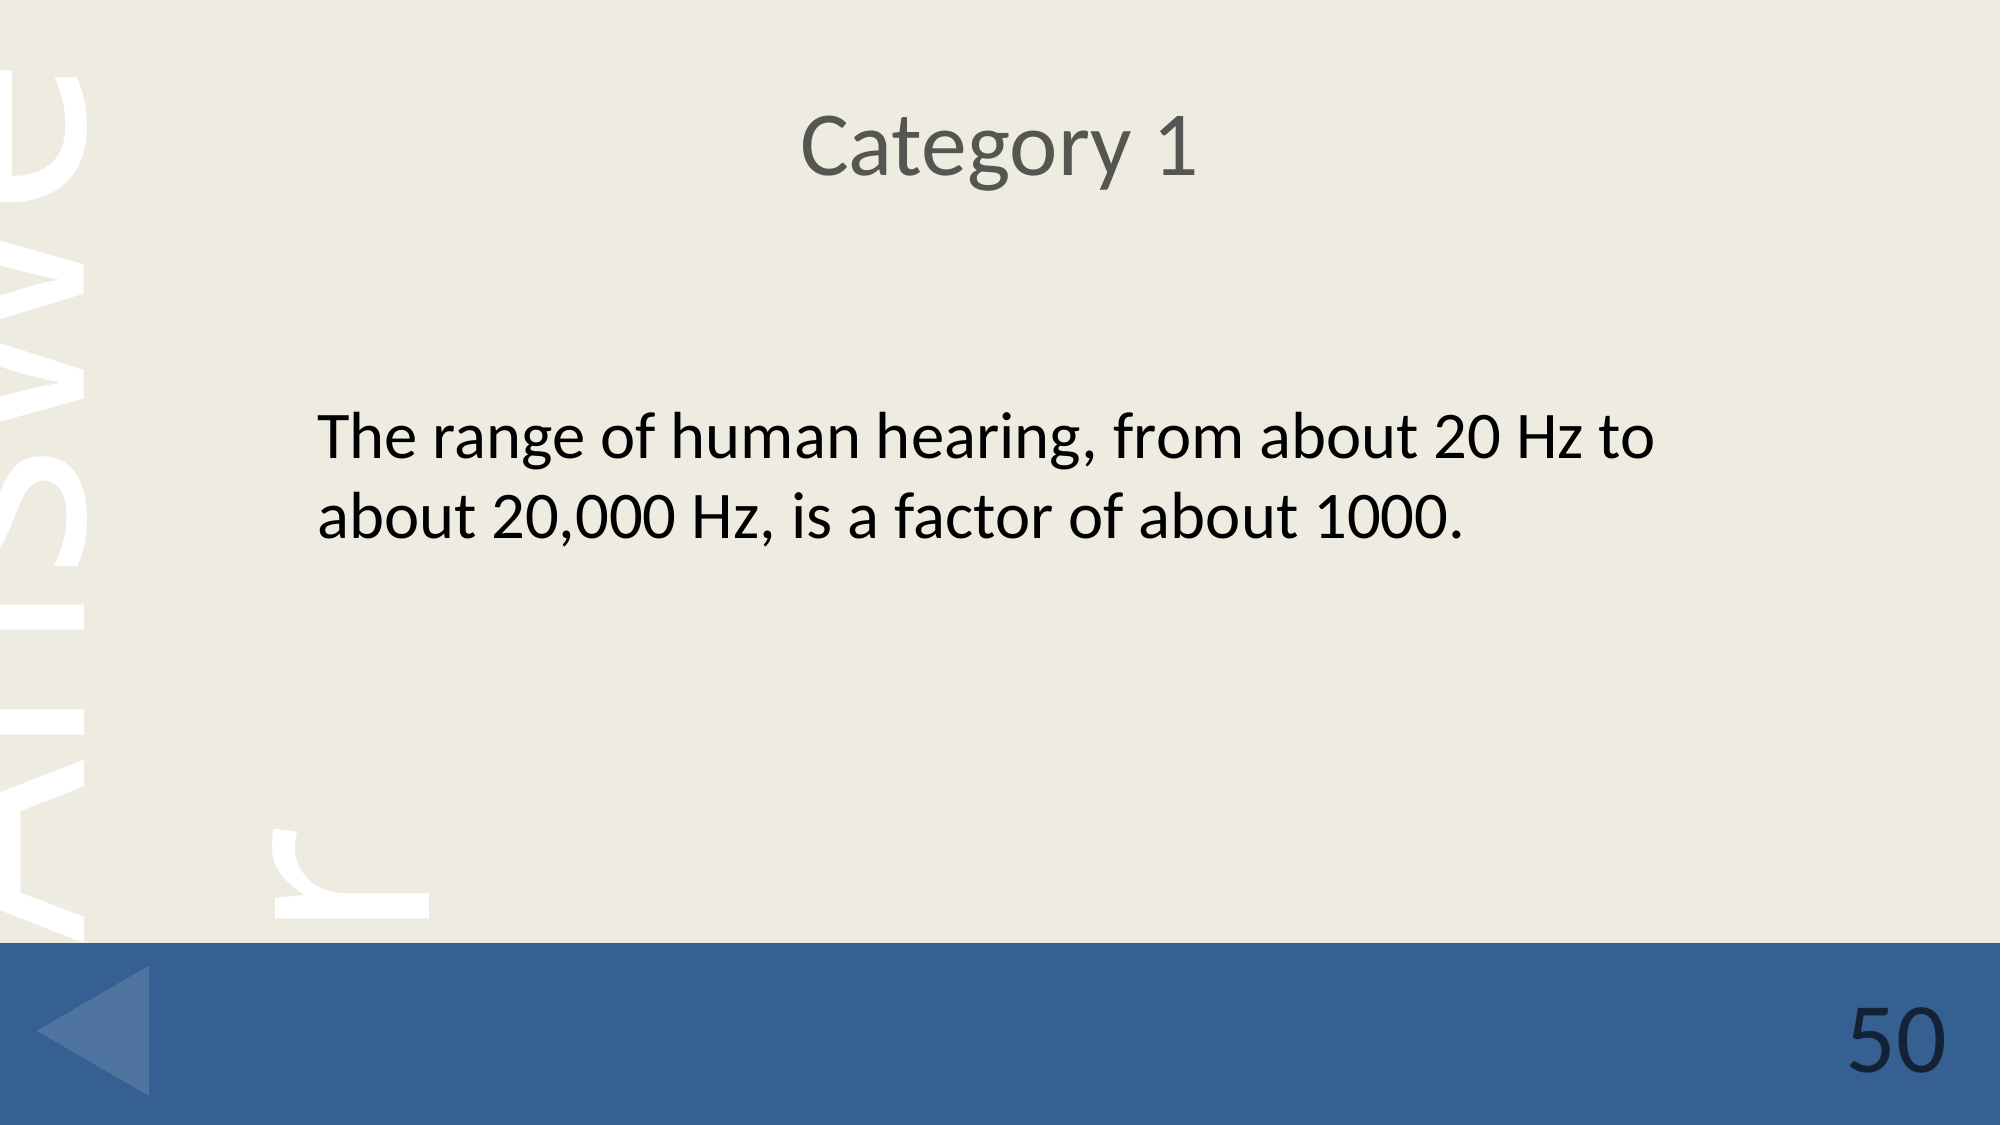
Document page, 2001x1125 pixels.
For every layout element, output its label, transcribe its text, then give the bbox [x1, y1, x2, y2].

list 50 [1494, 967, 1963, 1097]
list The range of human hearing, from about 20 Hz to about 20,000 Hz, is a factor of about 1000. [302, 307, 1760, 636]
title Category 1 [99, 45, 1900, 233]
